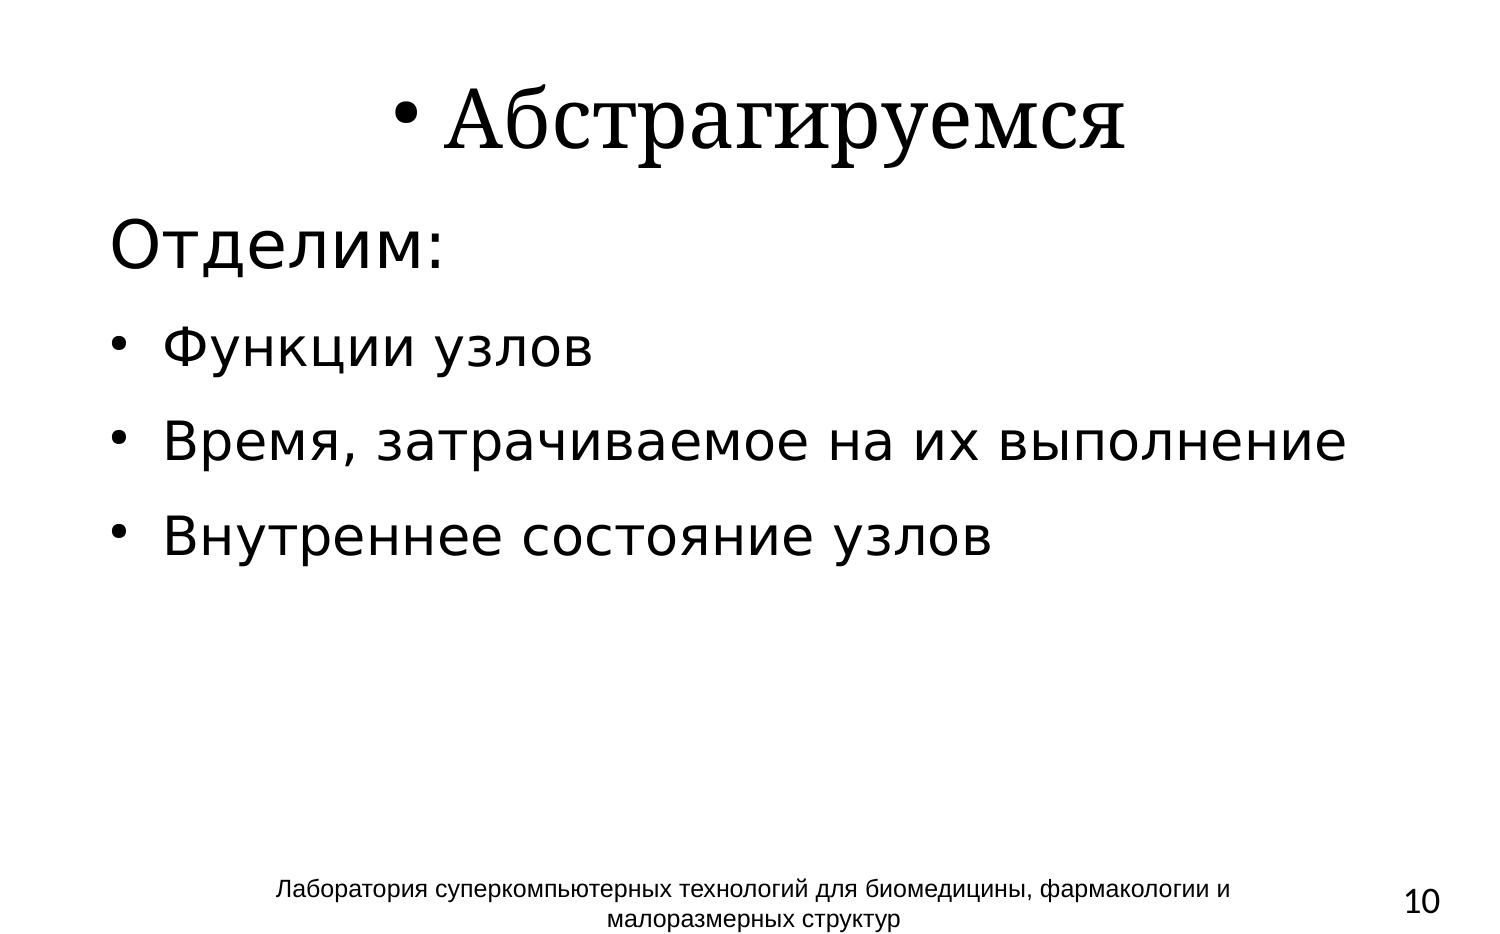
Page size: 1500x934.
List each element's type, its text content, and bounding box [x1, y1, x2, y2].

title Абстрагируемся [75, 29, 1425, 201]
text_box Лаборатория суперкомпьютерных технологий для биомедицины, фармакологии и малоразмерных структур [171, 864, 1338, 915]
text_box 10 [1387, 868, 1473, 918]
list Отделим: Функции узлов Время, затрачиваемое на их выполнение Внутреннее состояние узлов [76, 194, 1449, 737]
